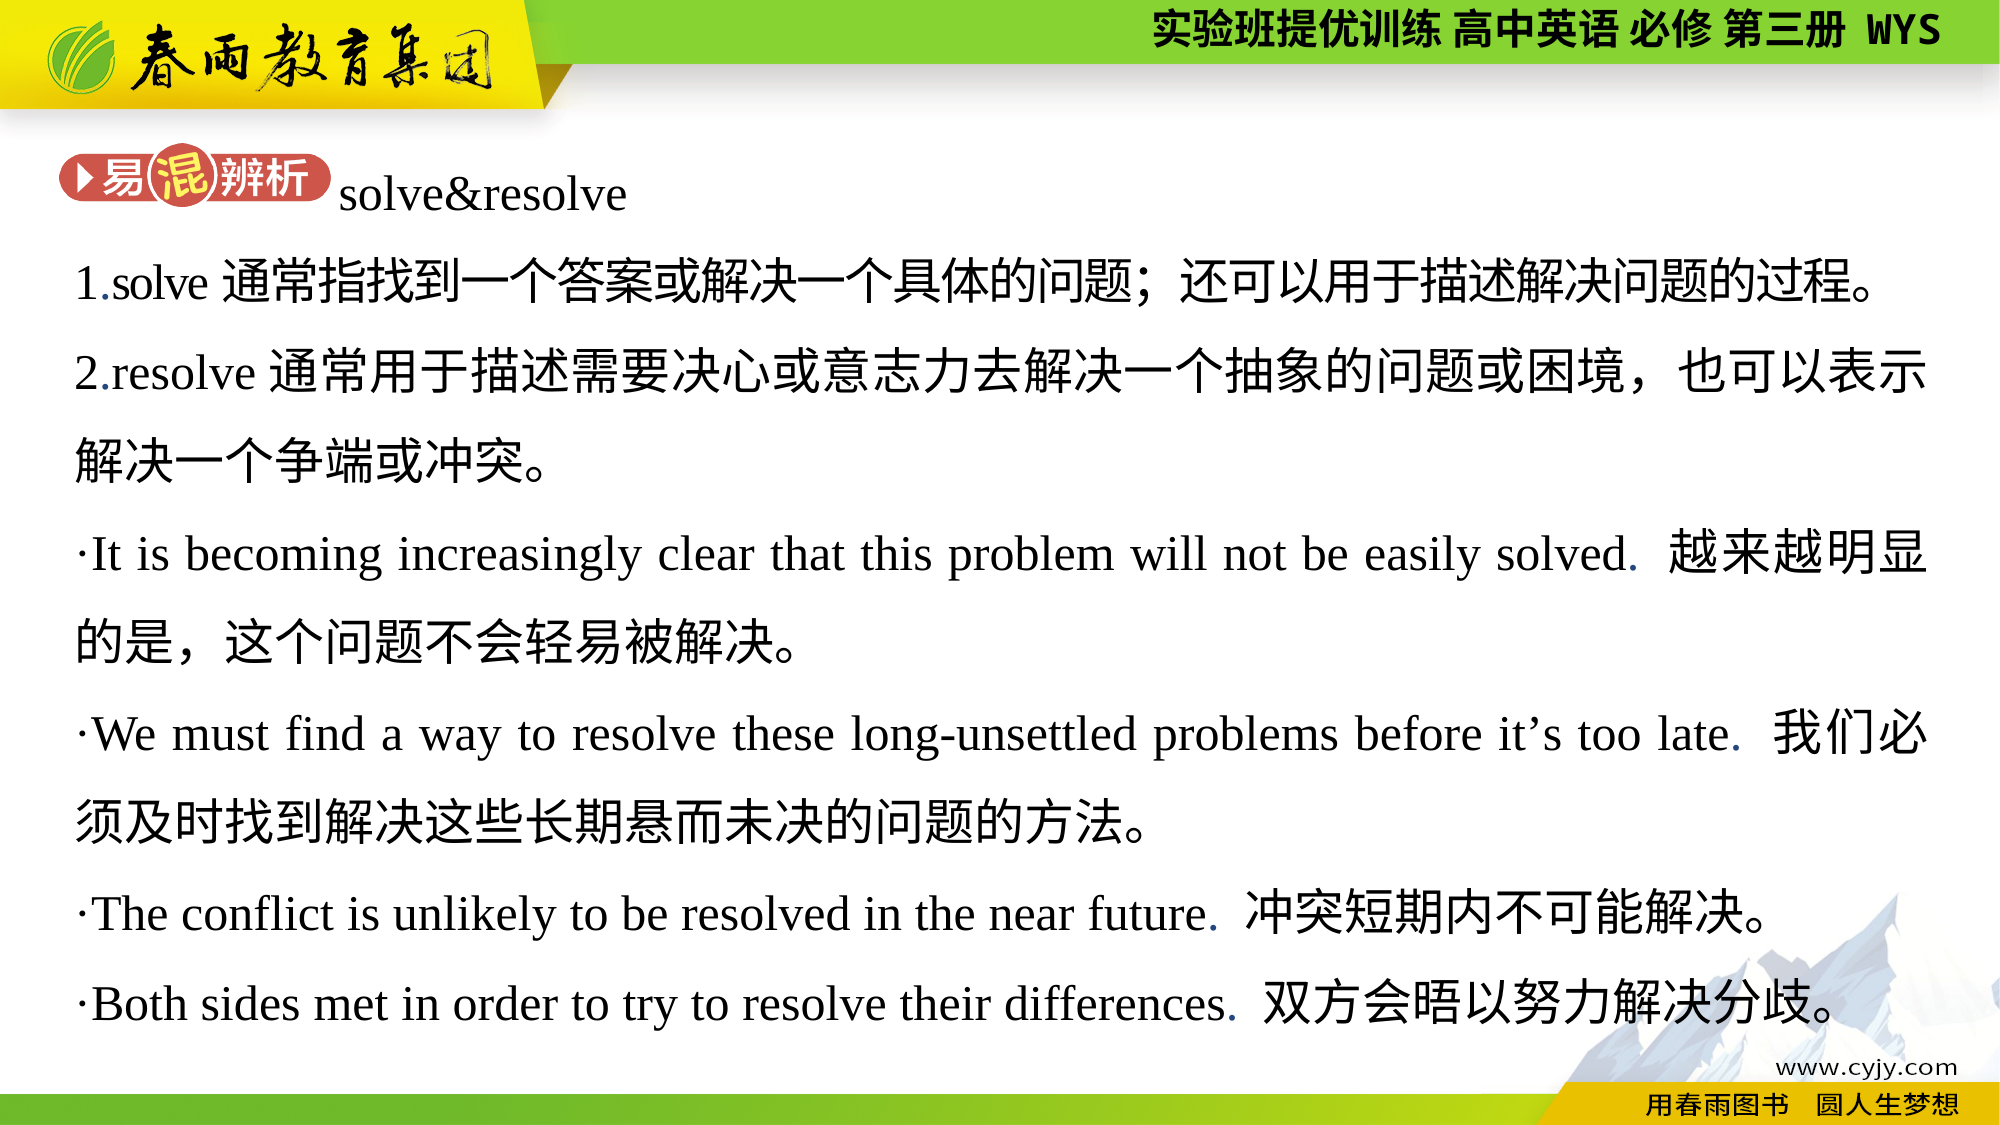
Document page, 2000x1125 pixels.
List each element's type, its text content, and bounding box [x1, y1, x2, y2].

list solve&resolve 1.solve通常指找到一个答案或解决一个具体的问题；还可以用于描述解决问题的过程。 2.resolve通常用于描述需要决心或意志力去解决一个抽象的问题或困境，也可以表示解决一个争端或冲突。 ·It is becoming increasingly clear that this problem will not be easily solved. 越来越明显的是，这个问题不会轻易被解决。 ·We must find a way to resolve these long-unsettled problems before it’s too late. 我们必须及时找到解决这些长期悬而未决的问题的方法。 ·The conflict is unlikely to be resolved in the near future. 冲突短期内不可能解决。 ·Both sides met in order to try to resolve their differences. 双方会晤以努力解决分歧。 [59, 122, 1944, 1047]
picture [0, 0, 2000, 1125]
